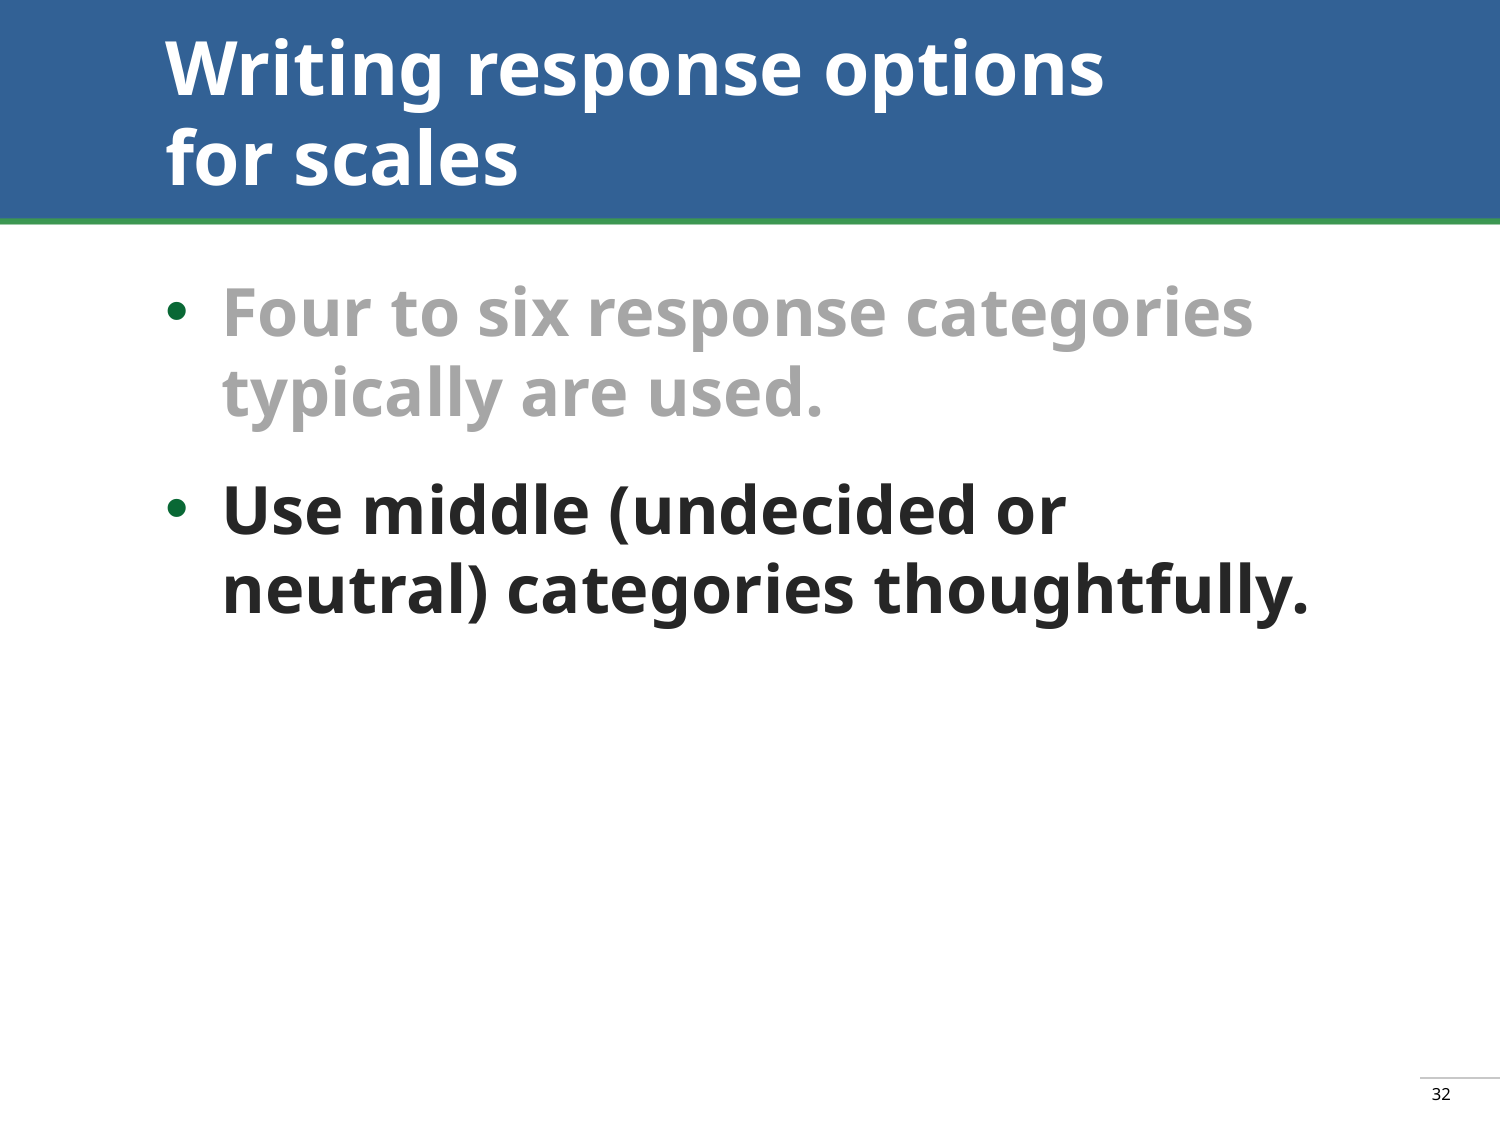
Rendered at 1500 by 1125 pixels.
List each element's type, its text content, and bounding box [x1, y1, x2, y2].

list Four to six response categories typically are used. Use middle (undecided or neutral) categories thoughtfully. [150, 262, 1350, 1005]
picture [0, 0, 1500, 1125]
title Writing response options for scales [150, 0, 1350, 221]
slide_number 32 [1431, 1085, 1458, 1106]
